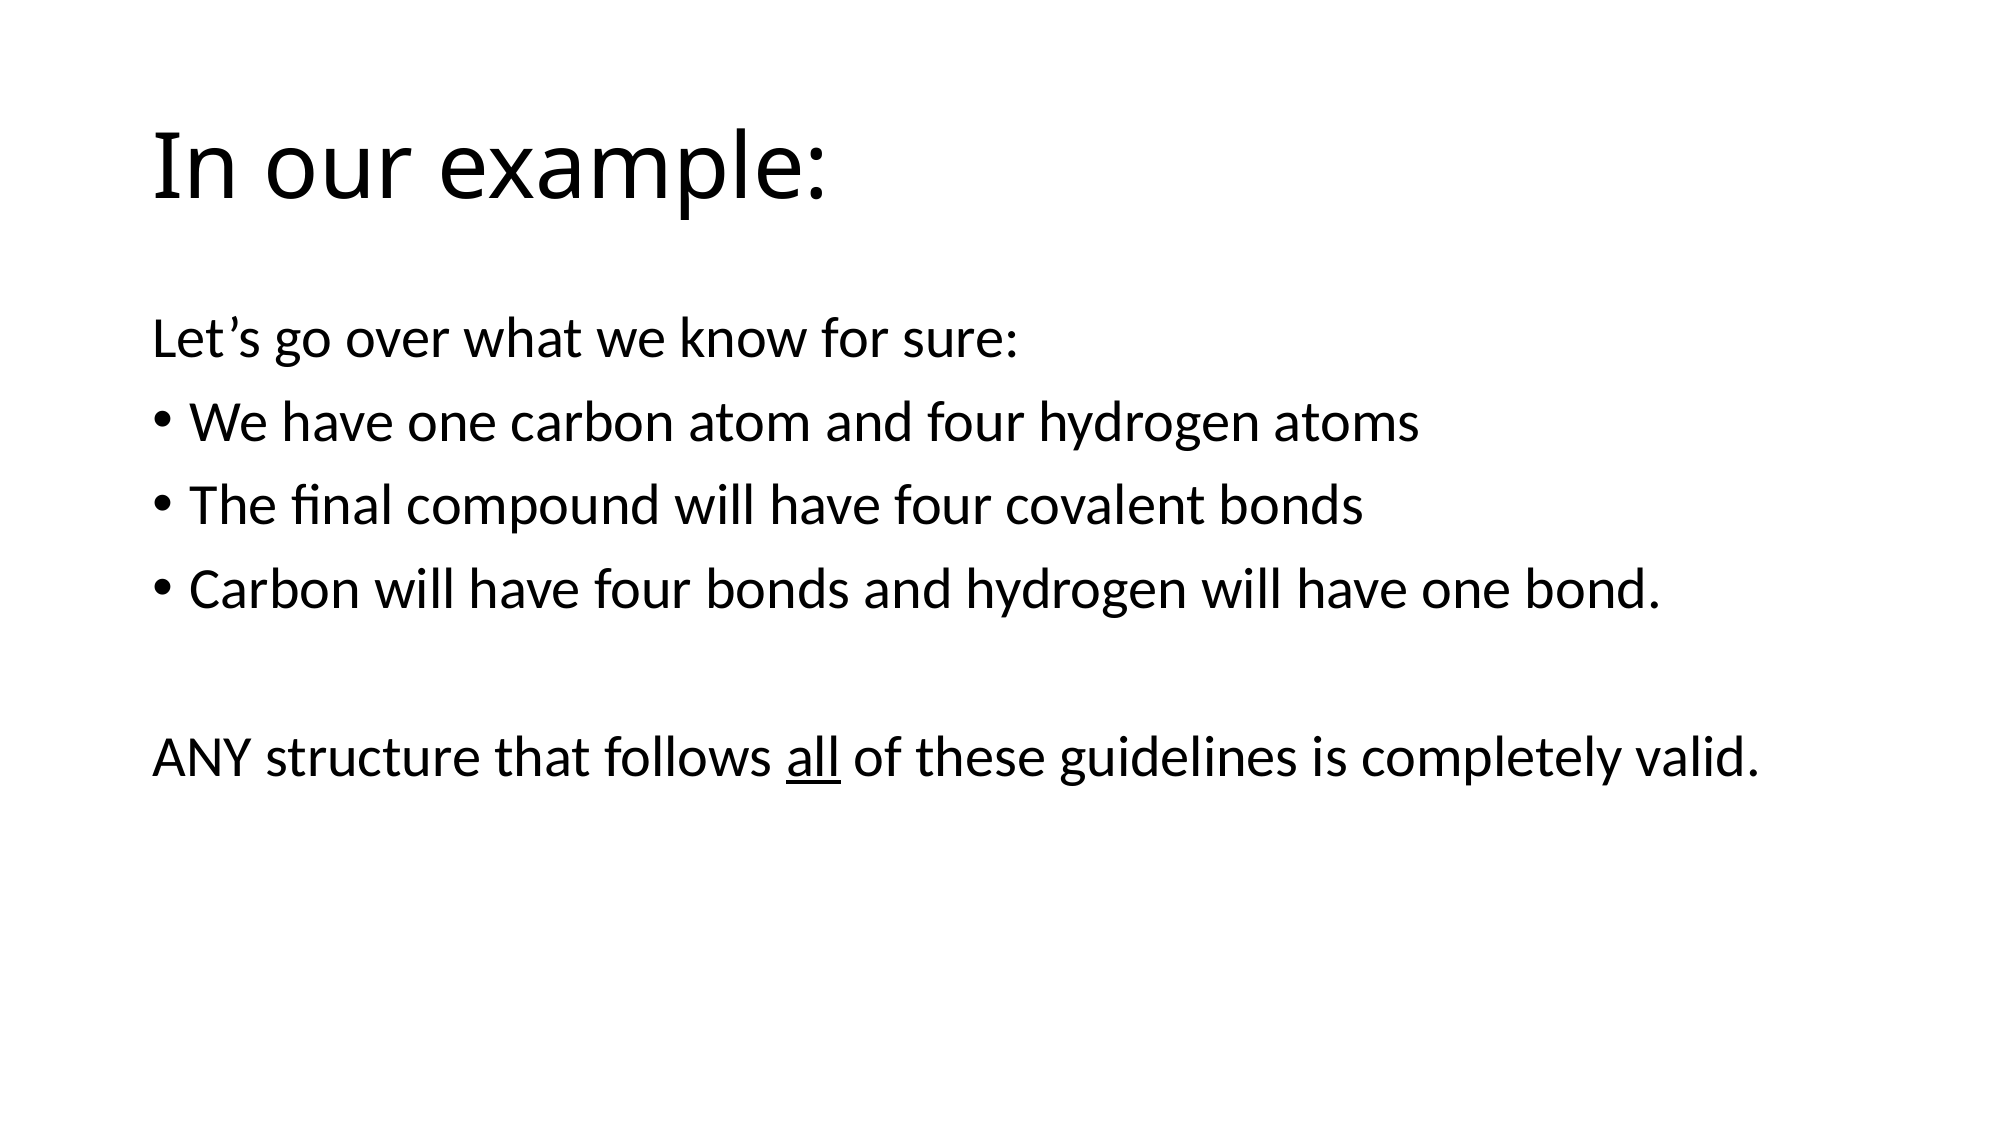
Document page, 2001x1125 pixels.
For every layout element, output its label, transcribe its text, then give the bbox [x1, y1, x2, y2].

title In our example: [137, 59, 1863, 278]
list Let’s go over what we know for sure: We have one carbon atom and four hydrogen atoms The final compound will have four covalent bonds Carbon will have four bonds and hydrogen will have one bond. ANY structure that follows all of these guidelines is completely valid. [137, 299, 1863, 1014]
